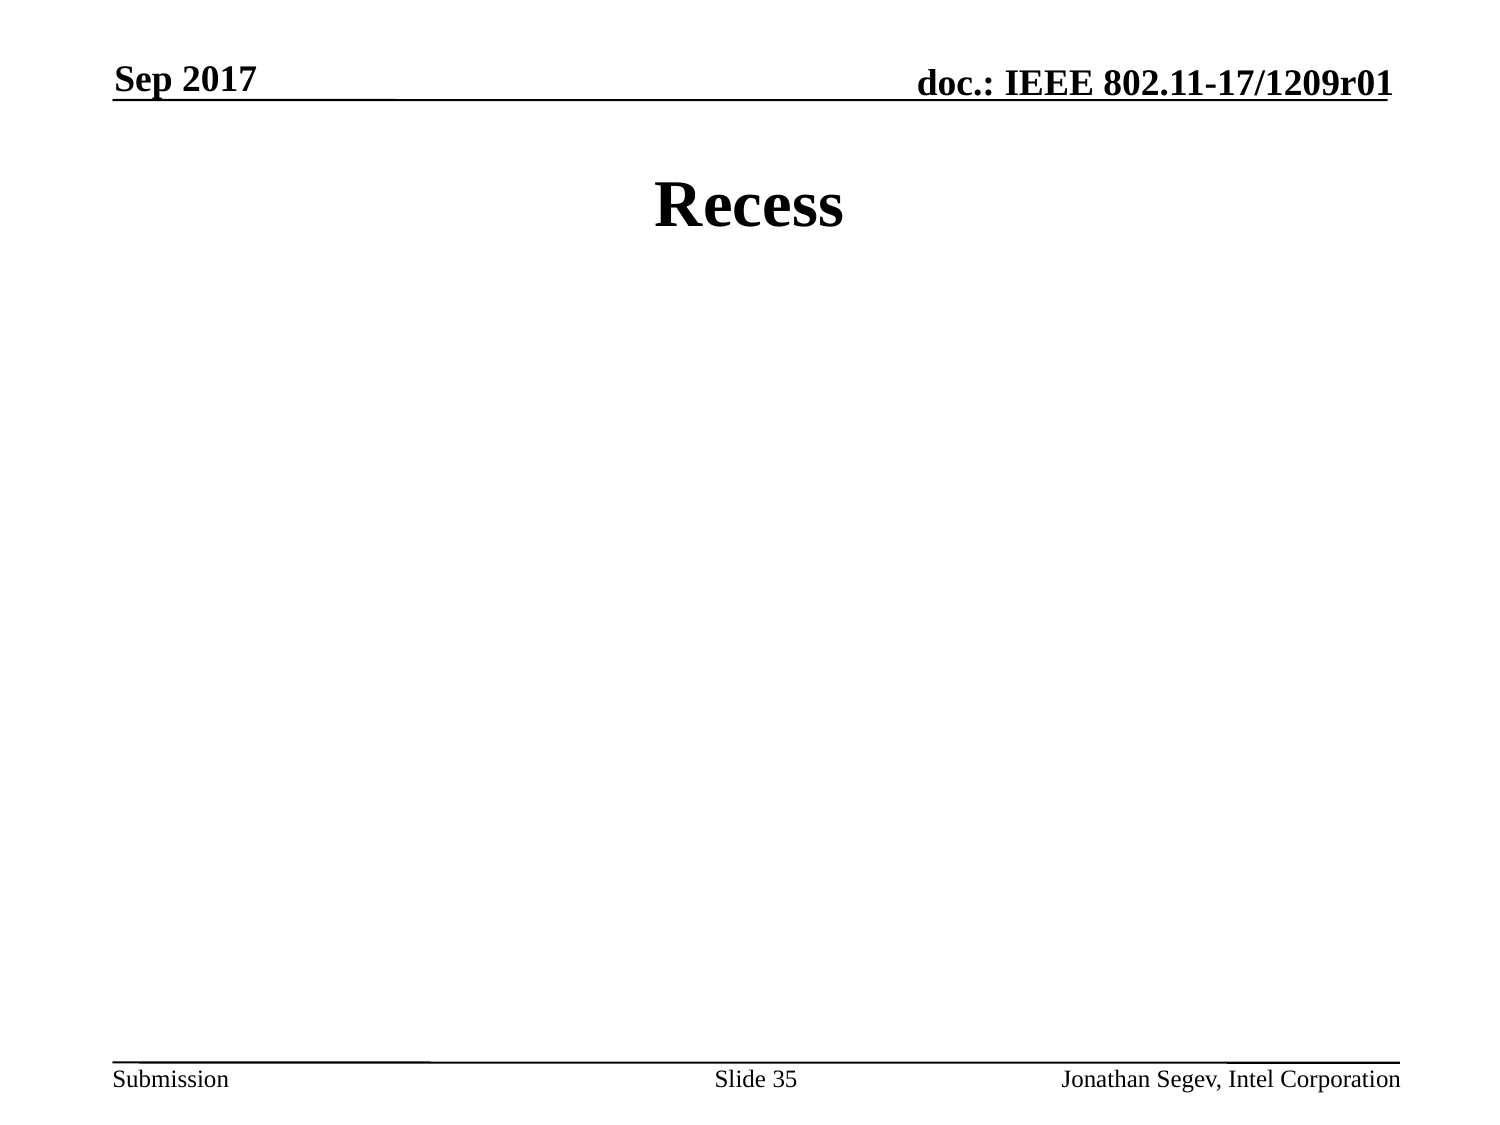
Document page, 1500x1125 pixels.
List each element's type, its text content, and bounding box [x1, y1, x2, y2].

slide_number Slide 35 [712, 1061, 800, 1123]
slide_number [114, 54, 423, 100]
title Recess [112, 112, 1388, 288]
footer Jonathan Segev, Intel Corporation [878, 1061, 1402, 1093]
